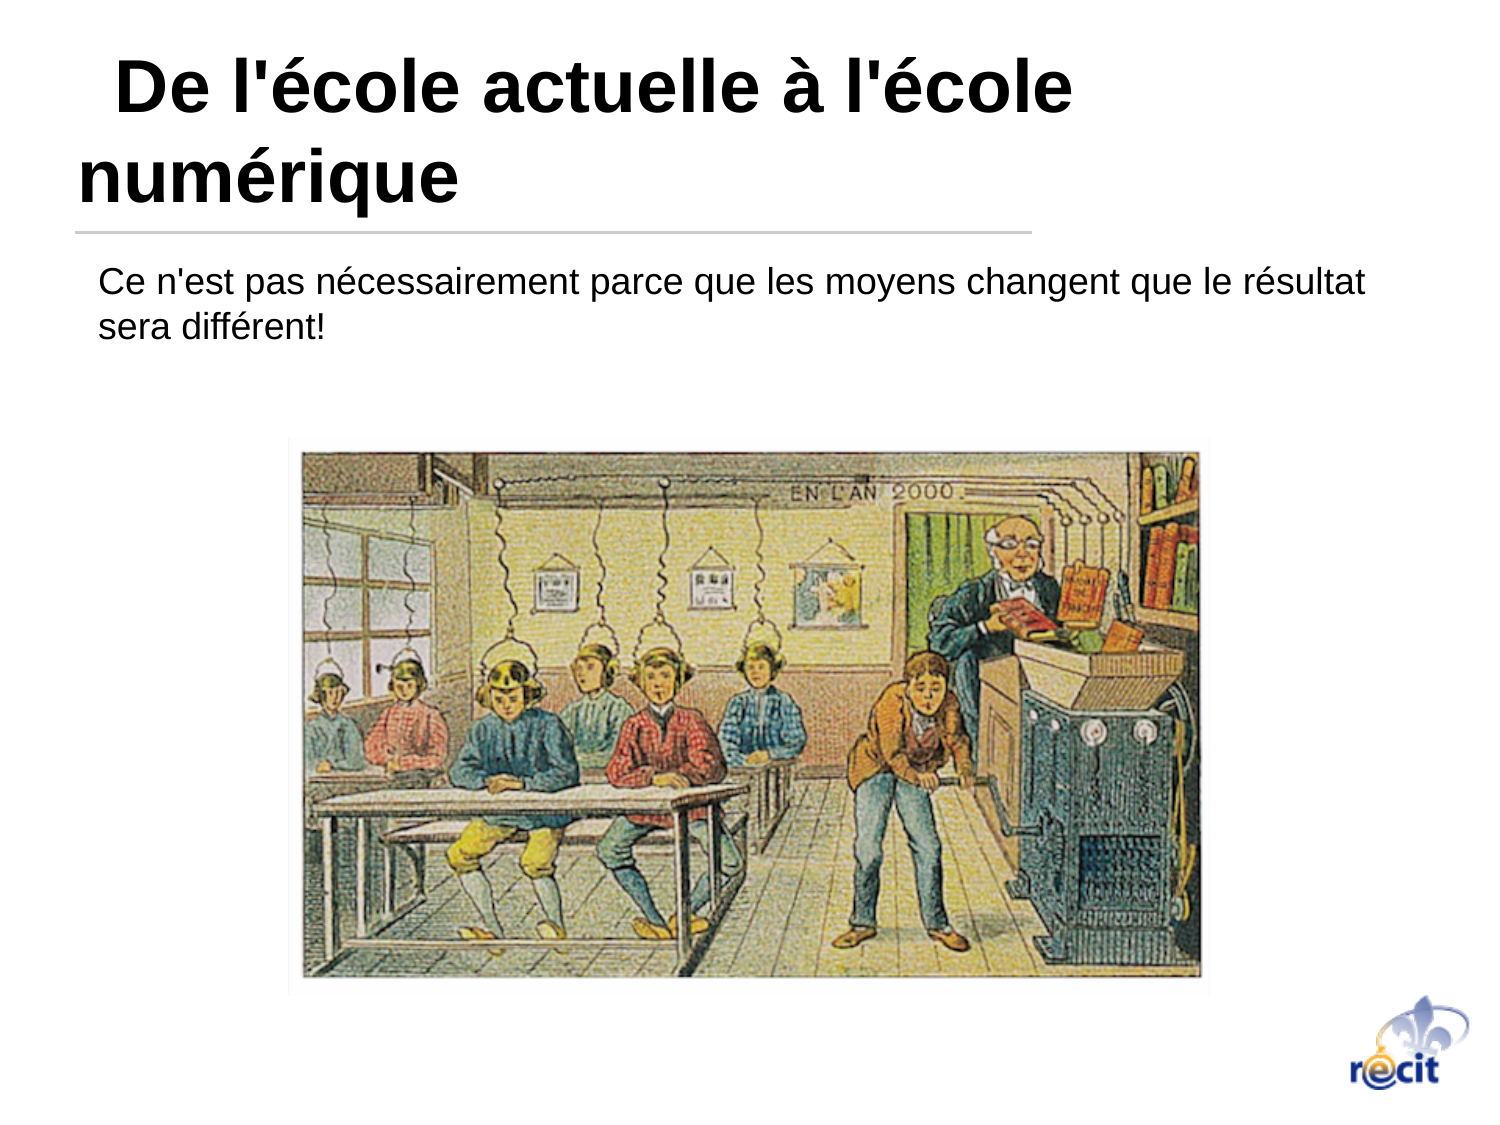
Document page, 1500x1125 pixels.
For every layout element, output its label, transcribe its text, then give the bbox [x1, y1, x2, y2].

text_box [288, 437, 1212, 996]
text_box Ce n'est pas nécessairement parce que les moyens changent que le résultat sera différent! [83, 241, 1424, 318]
title De l'école actuelle à l'école numérique [62, 45, 1444, 233]
text_box [1350, 995, 1470, 1090]
